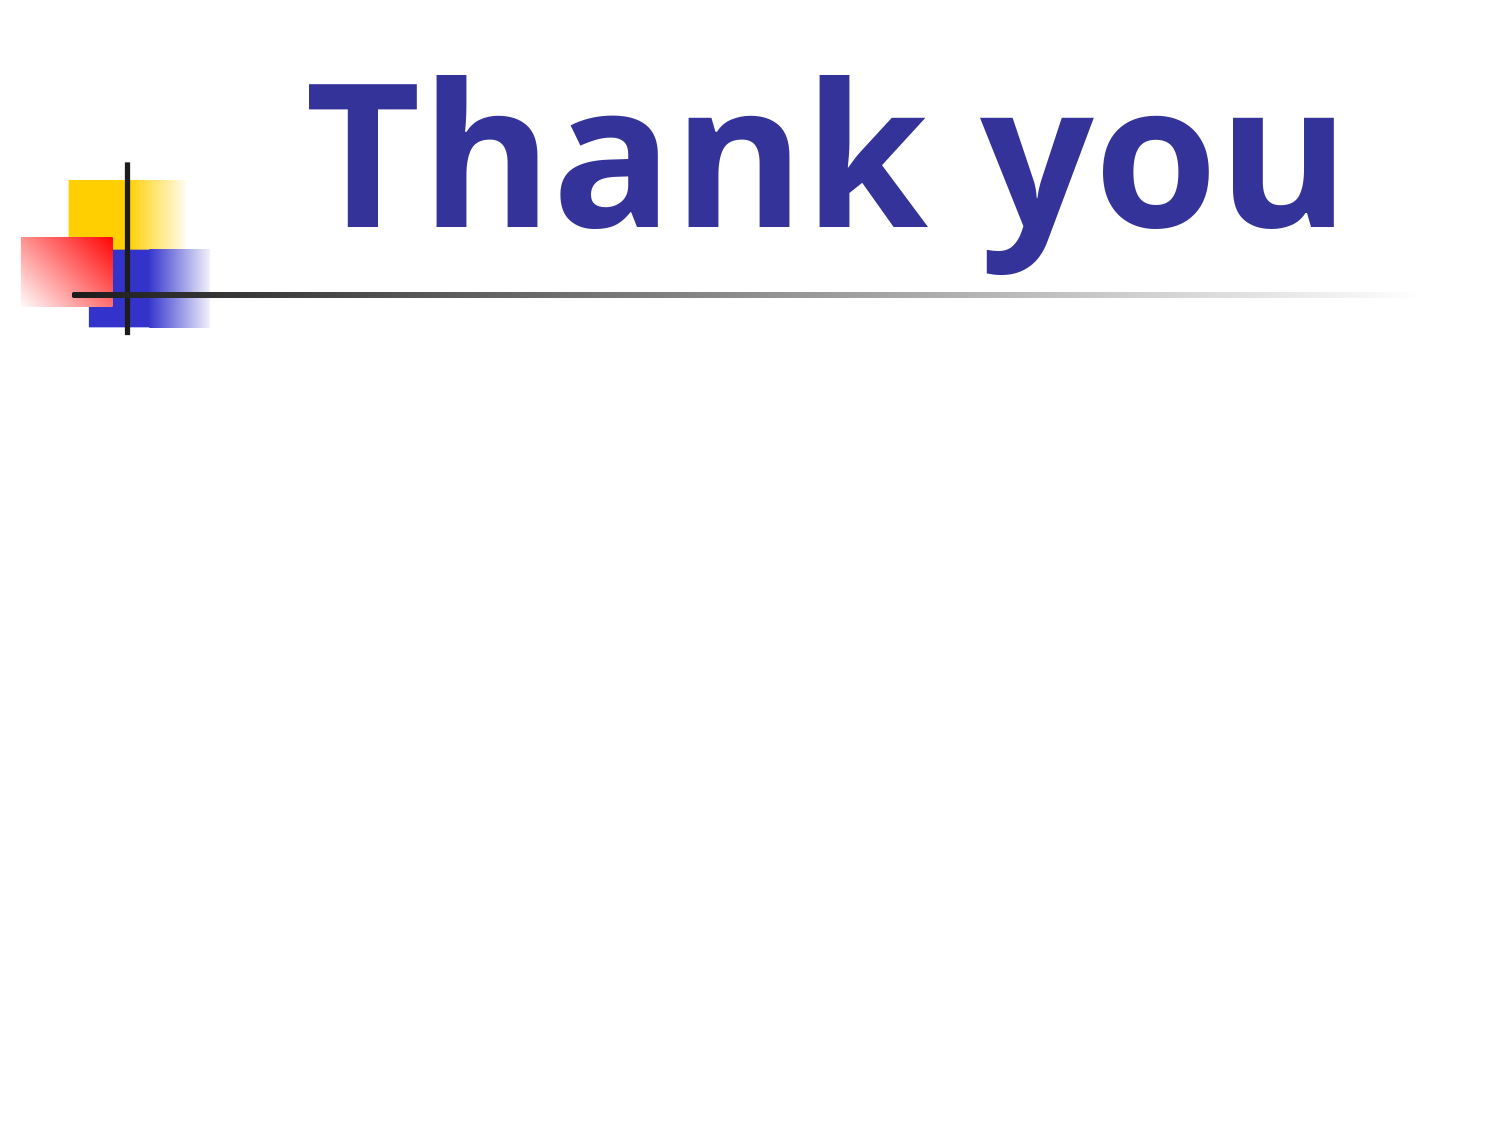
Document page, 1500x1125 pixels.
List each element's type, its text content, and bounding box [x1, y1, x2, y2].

title Thank you [188, 34, 1468, 276]
